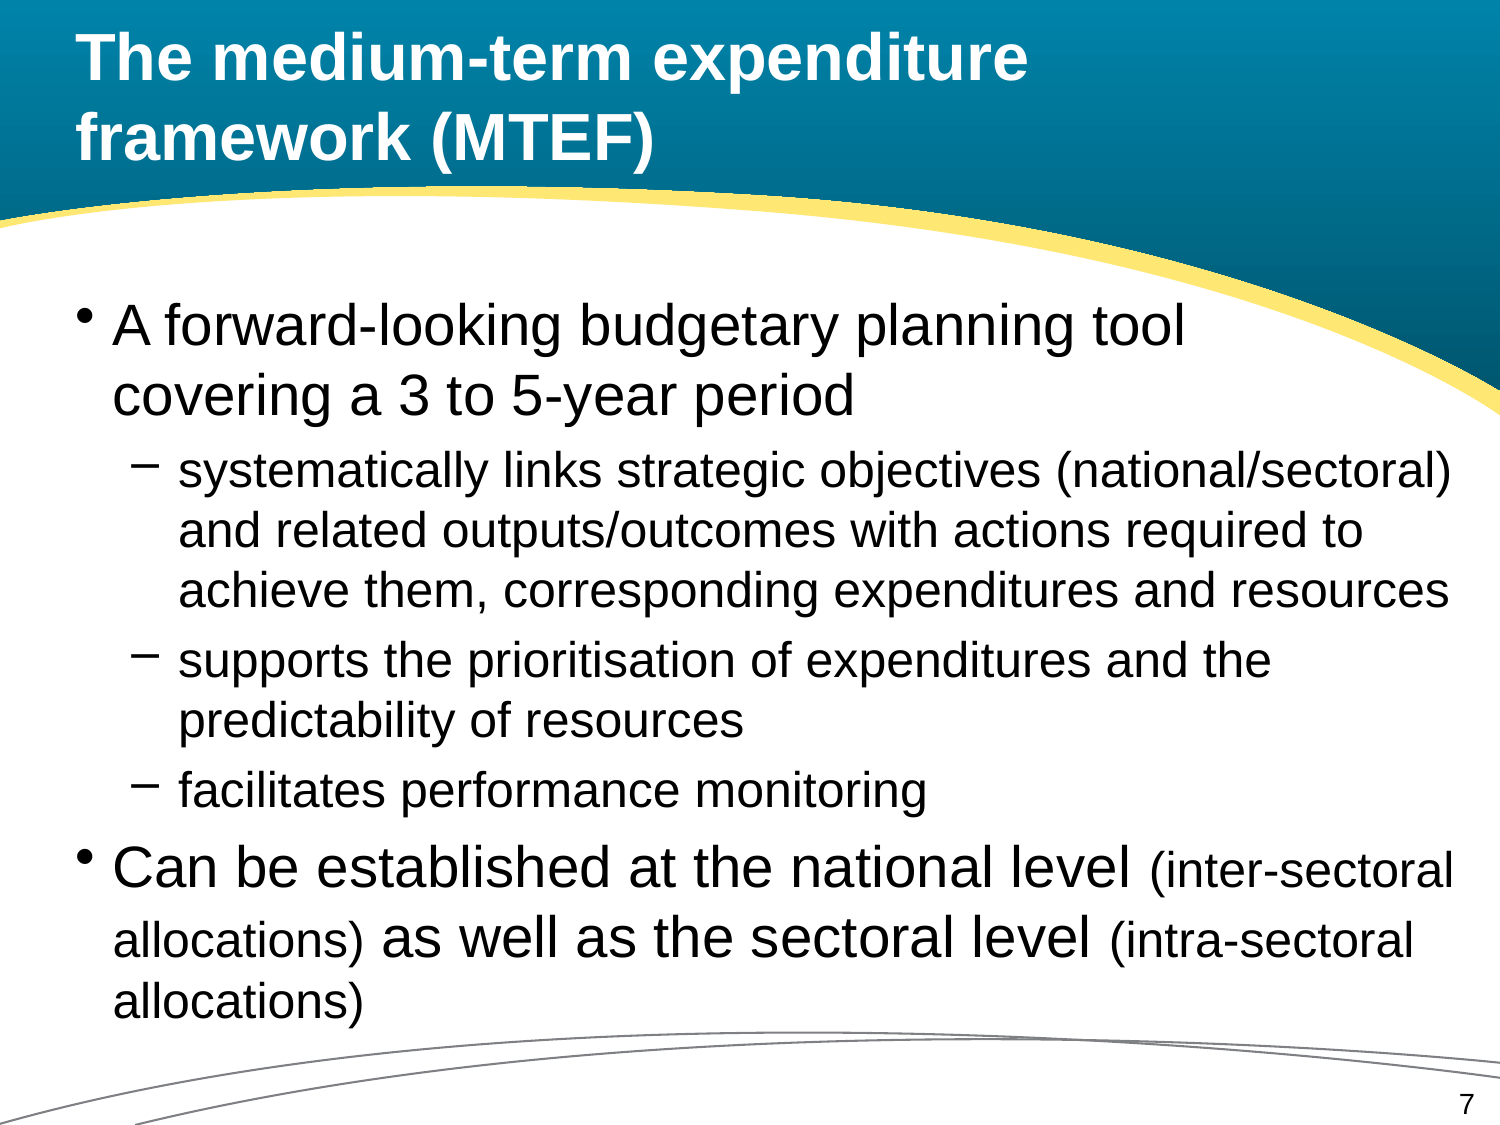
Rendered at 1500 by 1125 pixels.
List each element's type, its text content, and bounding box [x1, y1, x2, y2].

slide_number 7 [1124, 1084, 1476, 1113]
list A forward-looking budgetary planning tool covering a 3 to 5-year period systematically links strategic objectives (national/sectoral) and related outputs/outcomes with actions required to achieve them, corresponding expenditures and resources supports the prioritisation of expenditures and the predictability of resources facilitates performance monitoring Can be established at the national level (inter-sectoral allocations) as well as the sectoral level (intra-sectoral allocations) [74, 287, 1476, 1076]
title The medium-term expenditure framework (MTEF) [74, 0, 1476, 188]
